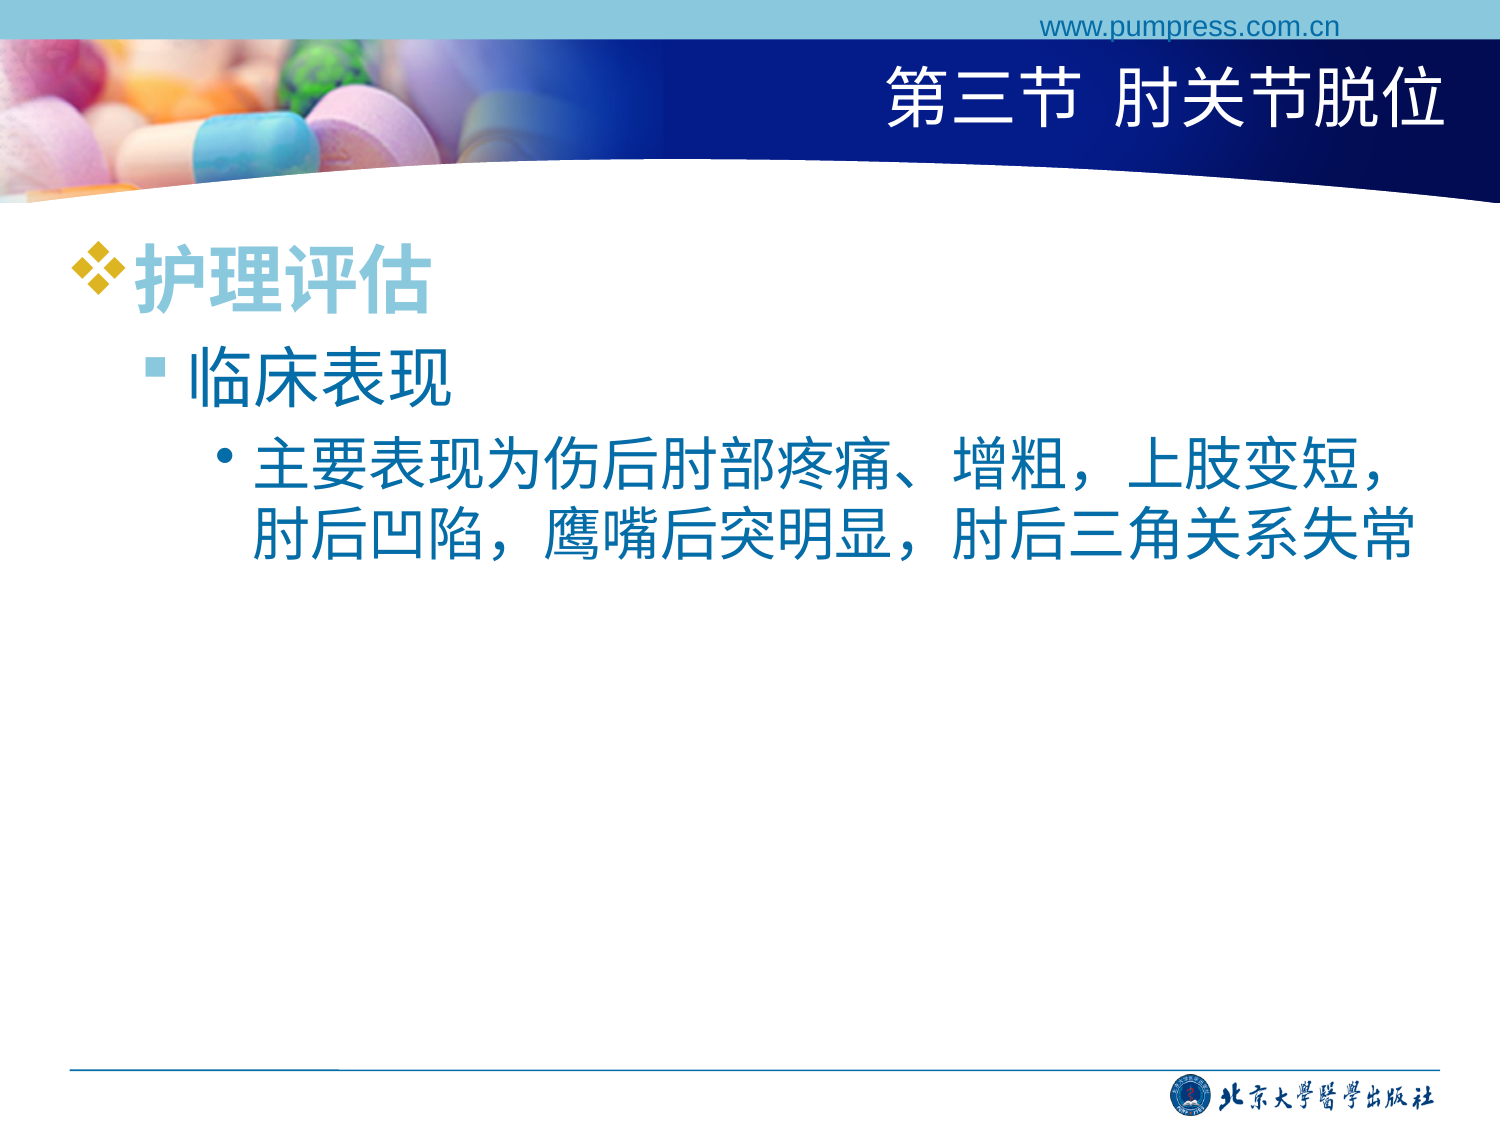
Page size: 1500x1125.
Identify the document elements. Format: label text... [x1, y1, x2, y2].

picture [0, 40, 1500, 203]
title 第三节 肘关节脱位 [137, 49, 1463, 143]
picture [1170, 1074, 1436, 1118]
list 护理评估 临床表现 主要表现为伤后肘部疼痛、增粗，上肢变短，肘后凹陷，鹰嘴后突明显，肘后三角关系失常 [49, 224, 1463, 1026]
slide_number www.pumpress.com.cn [1025, 0, 1463, 38]
